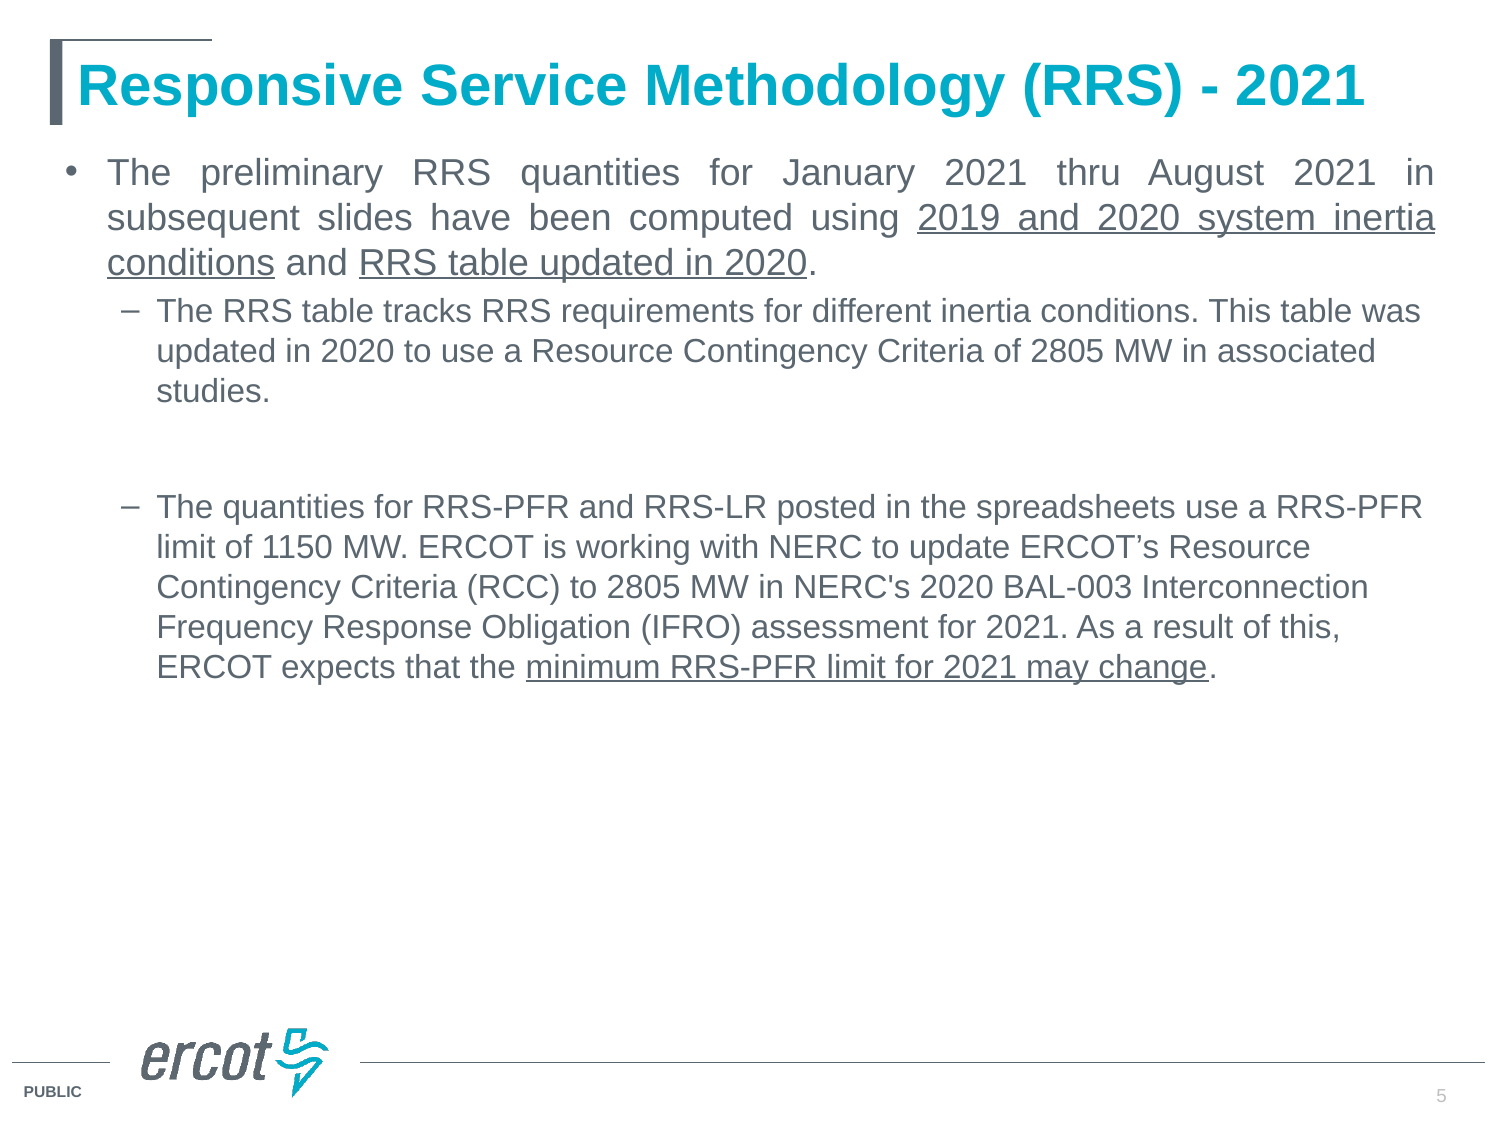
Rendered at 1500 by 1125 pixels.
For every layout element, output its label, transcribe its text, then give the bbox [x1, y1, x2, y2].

picture [137, 1024, 332, 1100]
title Responsive Service Methodology (RRS) - 2021 [62, 39, 1450, 125]
list The preliminary RRS quantities for January 2021 thru August 2021 in subsequent slides have been computed using 2019 and 2020 system inertia conditions and RRS table updated in 2020. The RRS table tracks RRS requirements for different inertia conditions. This table was updated in 2020 to use a Resource Contingency Criteria of 2805 MW in associated studies. The quantities for RRS-PFR and RRS-LR posted in the spreadsheets use a RRS-PFR limit of 1150 MW. ERCOT is working with NERC to update ERCOT’s Resource Contingency Criteria (RCC) to 2805 MW in NERC's 2020 BAL-003 Interconnection Frequency Response Obligation (IFRO) assessment for 2021. As a result of this, ERCOT expects that the minimum RRS-PFR limit for 2021 may change. [50, 140, 1450, 972]
